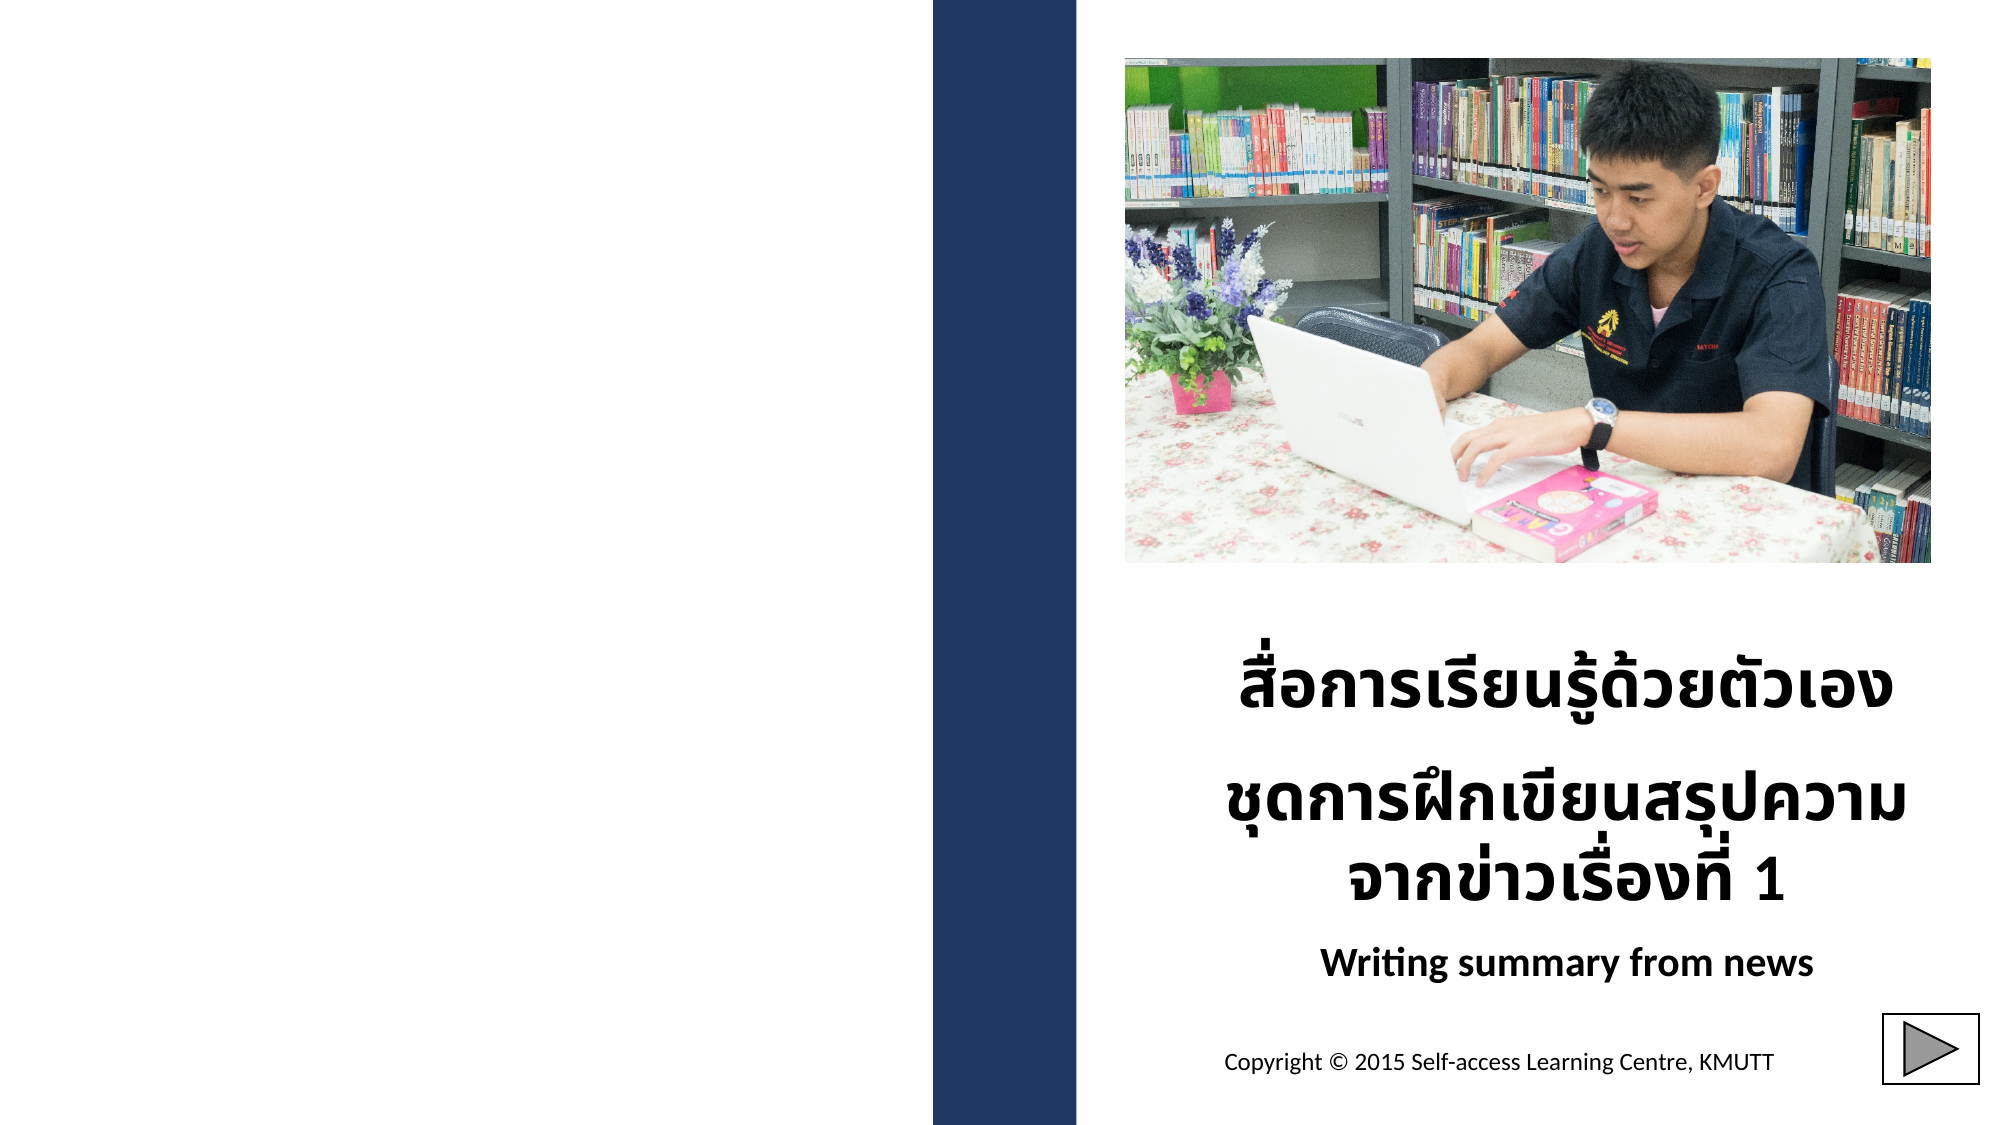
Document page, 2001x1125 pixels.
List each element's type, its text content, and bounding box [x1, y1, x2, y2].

text_box [1882, 1013, 1980, 1085]
text_box สื่อการเรียนรู้ด้วยตัวเอง ชุดการฝึกเขียนสรุปความจากข่าวเรื่องที่ 1 Writing summary from news [1203, 632, 1931, 994]
picture [1125, 58, 1931, 563]
text_box [932, 0, 1077, 1125]
text_box Copyright © 2015 Self-access Learning Centre, KMUTT [1207, 1036, 1849, 1084]
